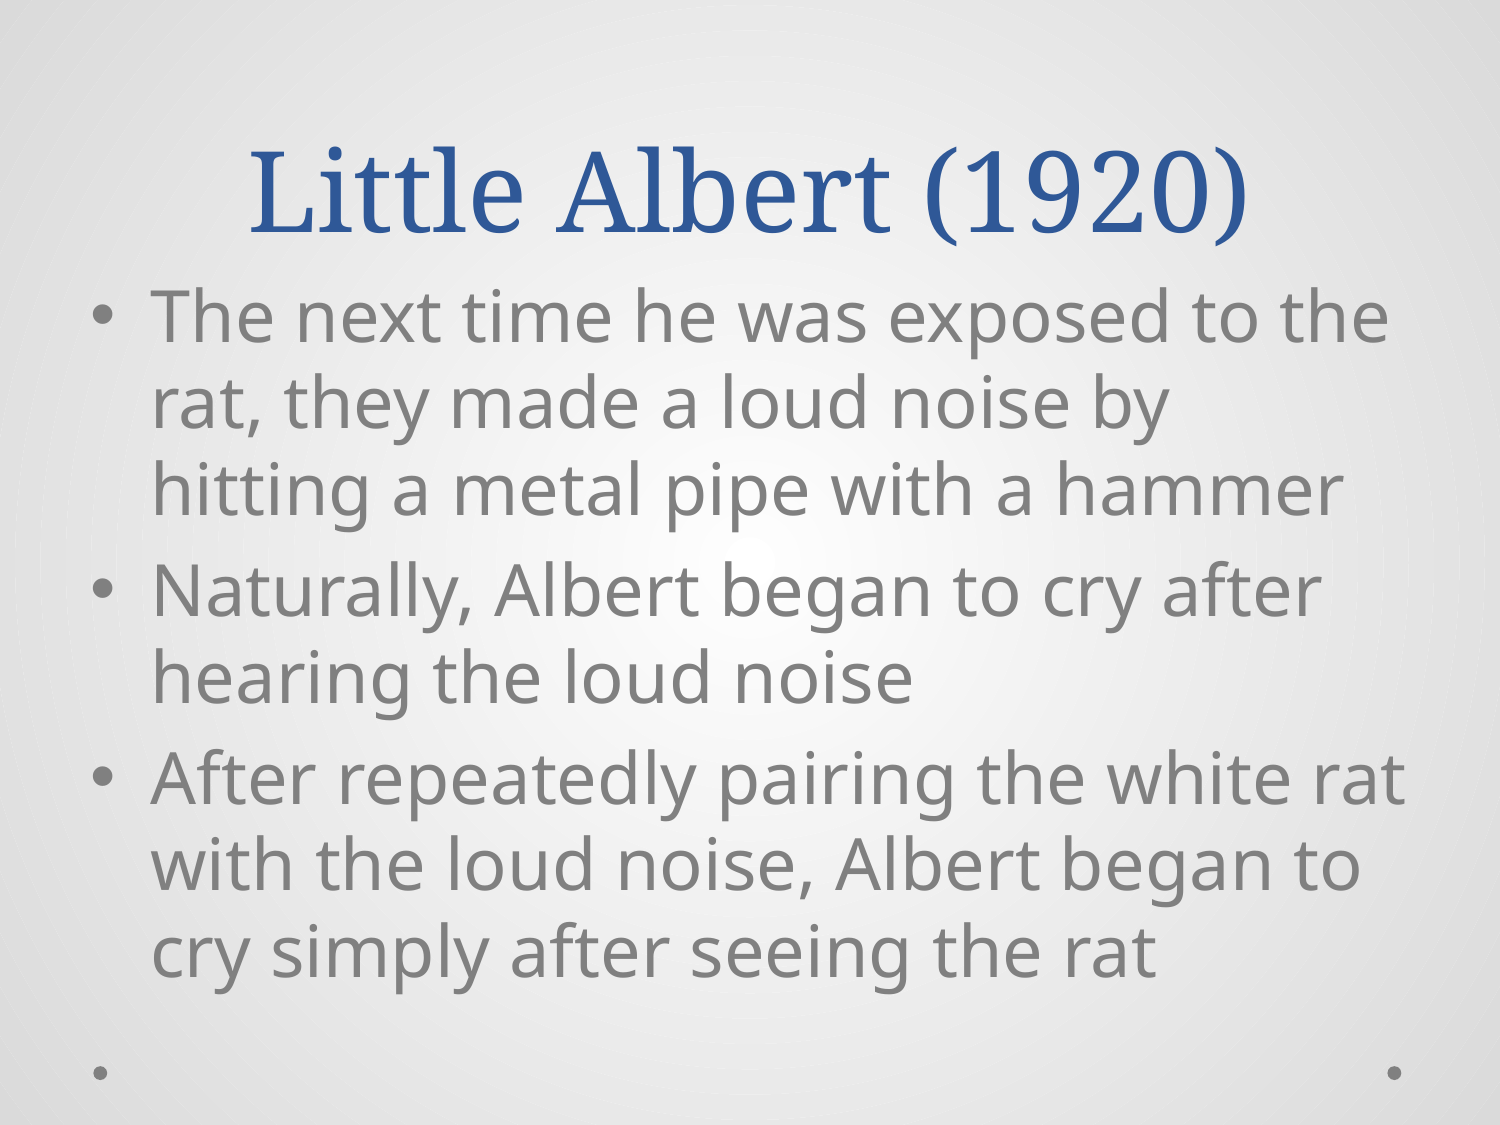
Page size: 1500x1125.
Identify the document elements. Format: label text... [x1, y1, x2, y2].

title Little Albert (1920) [75, 0, 1425, 262]
list The next time he was exposed to the rat, they made a loud noise by hitting a metal pipe with a hammer Naturally, Albert began to cry after hearing the loud noise After repeatedly pairing the white rat with the loud noise, Albert began to cry simply after seeing the rat [75, 262, 1425, 1005]
